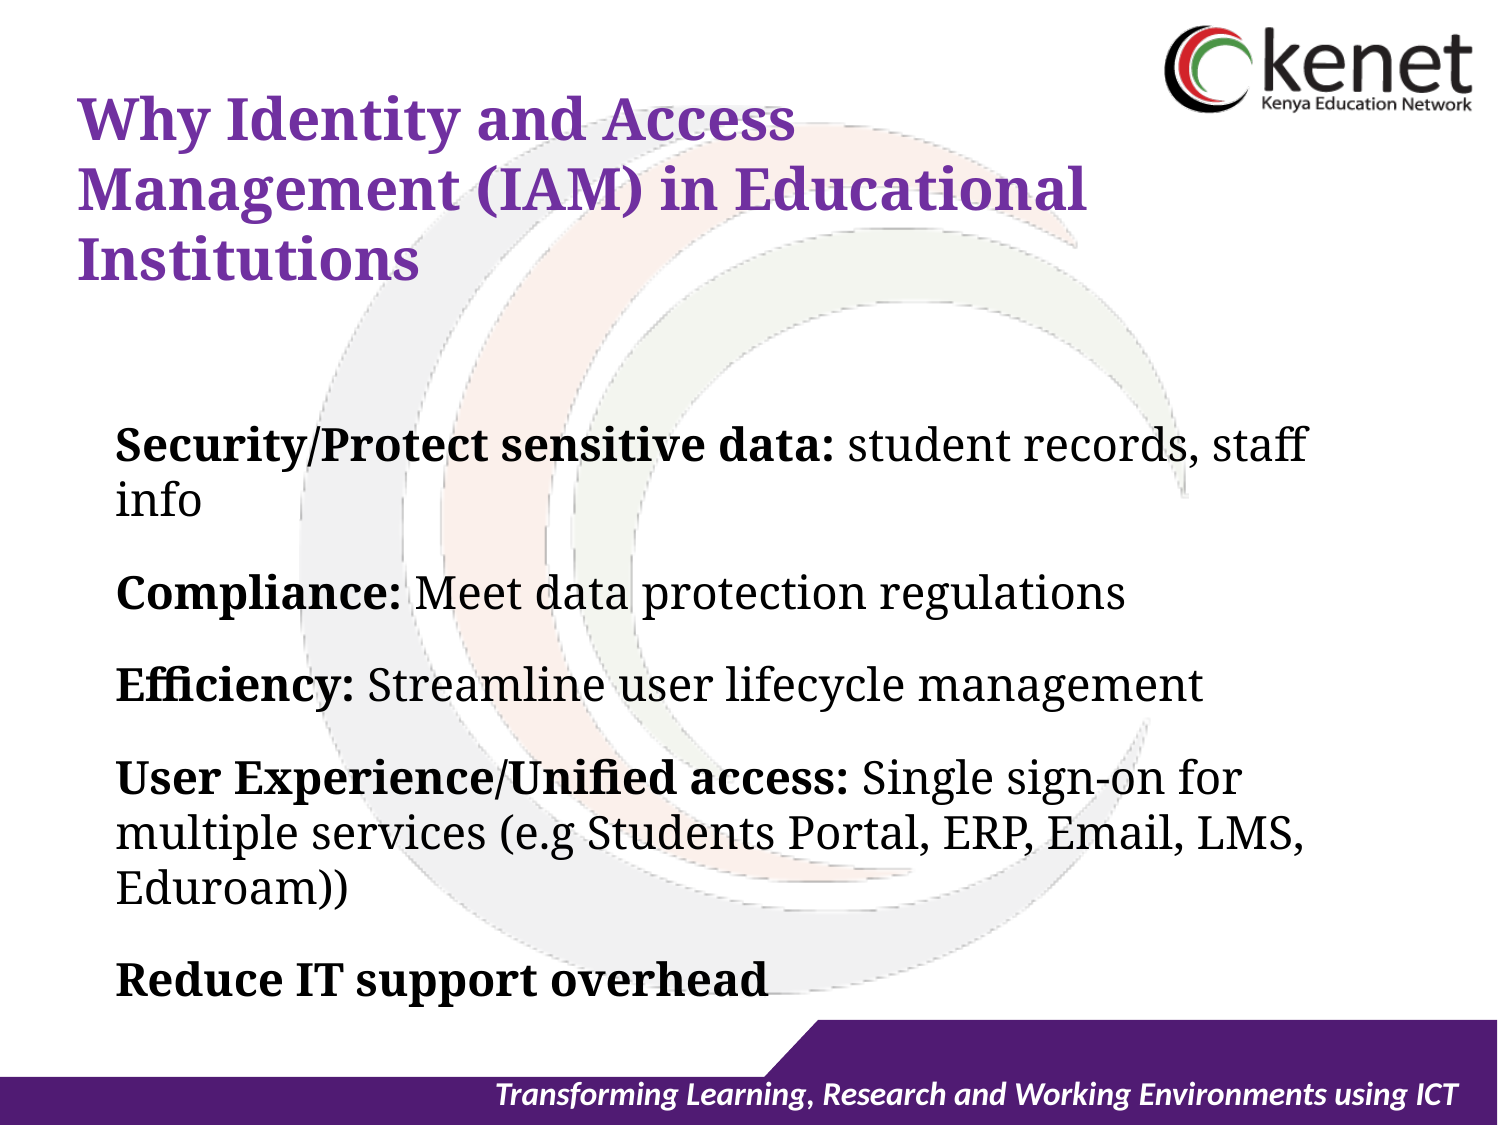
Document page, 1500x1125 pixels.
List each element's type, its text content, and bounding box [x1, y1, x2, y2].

picture [299, 11, 1477, 998]
text_box Transforming Learning, Research and Working Environments using ICT [480, 1064, 1485, 1125]
text_box [776, 1019, 1498, 1125]
text_box Why Identity and Access Management (IAM) in Educational Institutions [62, 75, 1158, 300]
text_box Security/Protect sensitive data: student records, staff info Compliance: Meet data protection regulations Efficiency: Streamline user lifecycle management User Experience/Unified access: Single sign-on for multiple services (e.g Students Portal, ERP, Email, LMS, Eduroam)) Reduce IT support overhead [100, 408, 1386, 1014]
text_box [0, 1076, 480, 1125]
